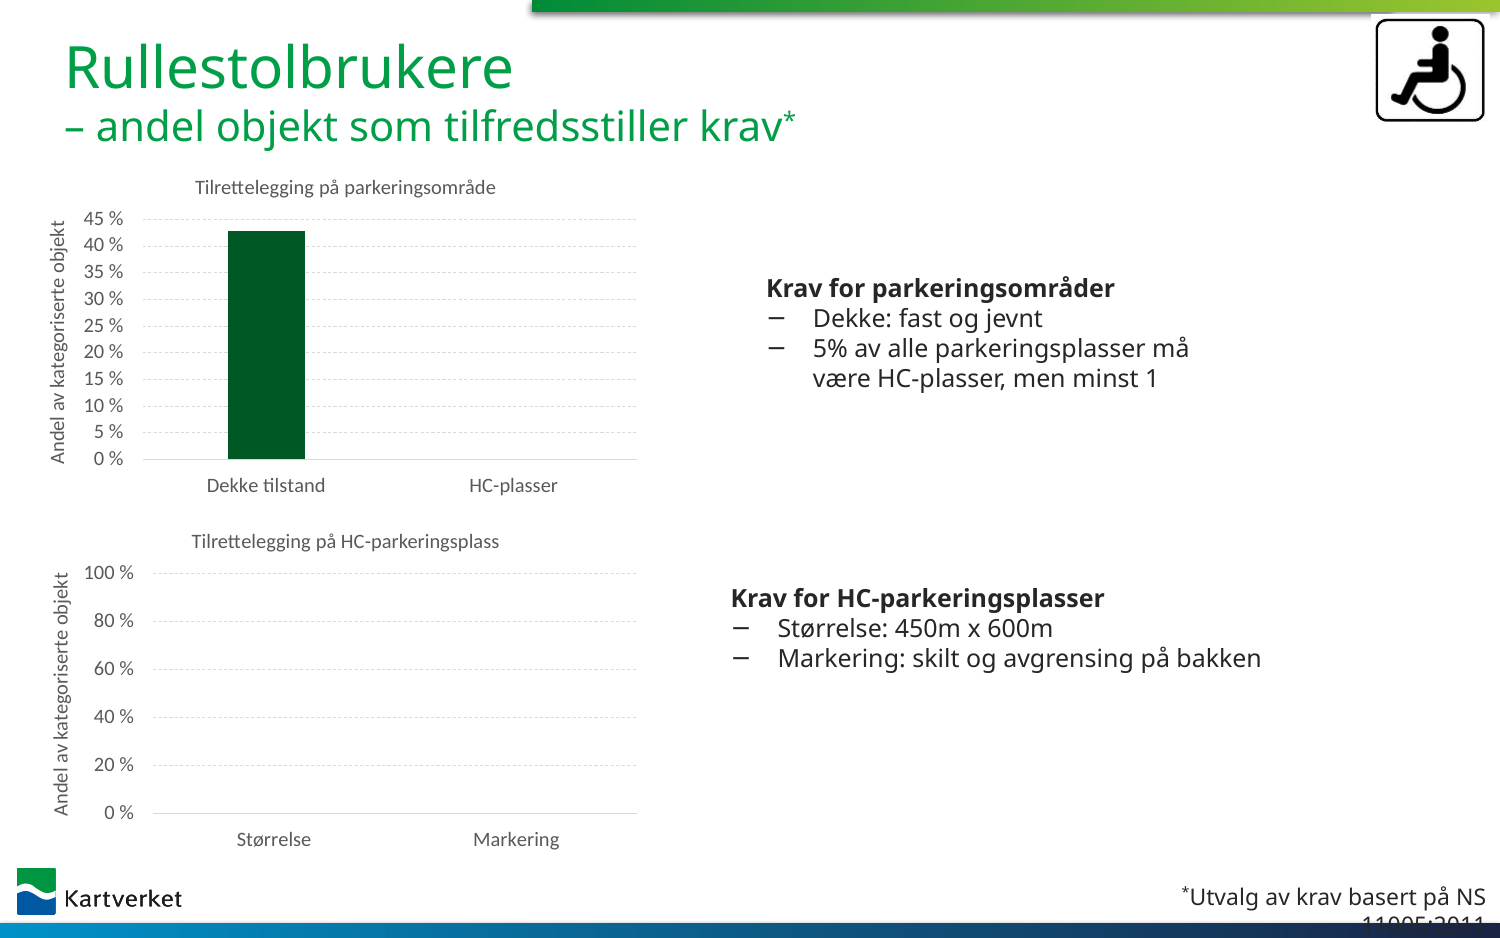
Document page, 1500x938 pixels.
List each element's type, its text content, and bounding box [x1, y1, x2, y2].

picture [41, 520, 650, 859]
picture [1371, 13, 1491, 127]
picture [41, 166, 650, 505]
text_box Rullestolbrukere – andel objekt som tilfredsstiller krav* [49, 23, 1431, 158]
text_box Krav for parkeringsområder Dekke: fast og jevnt 5% av alle parkeringsplasser må være HC-plasser, men minst 1 [751, 264, 1232, 400]
text_box *Utvalg av krav basert på NS 11005:2011 [1068, 873, 1500, 938]
text_box Krav for HC-parkeringsplasser Størrelse: 450m x 600m Markering: skilt og avgrensing på bakken [715, 574, 1278, 680]
